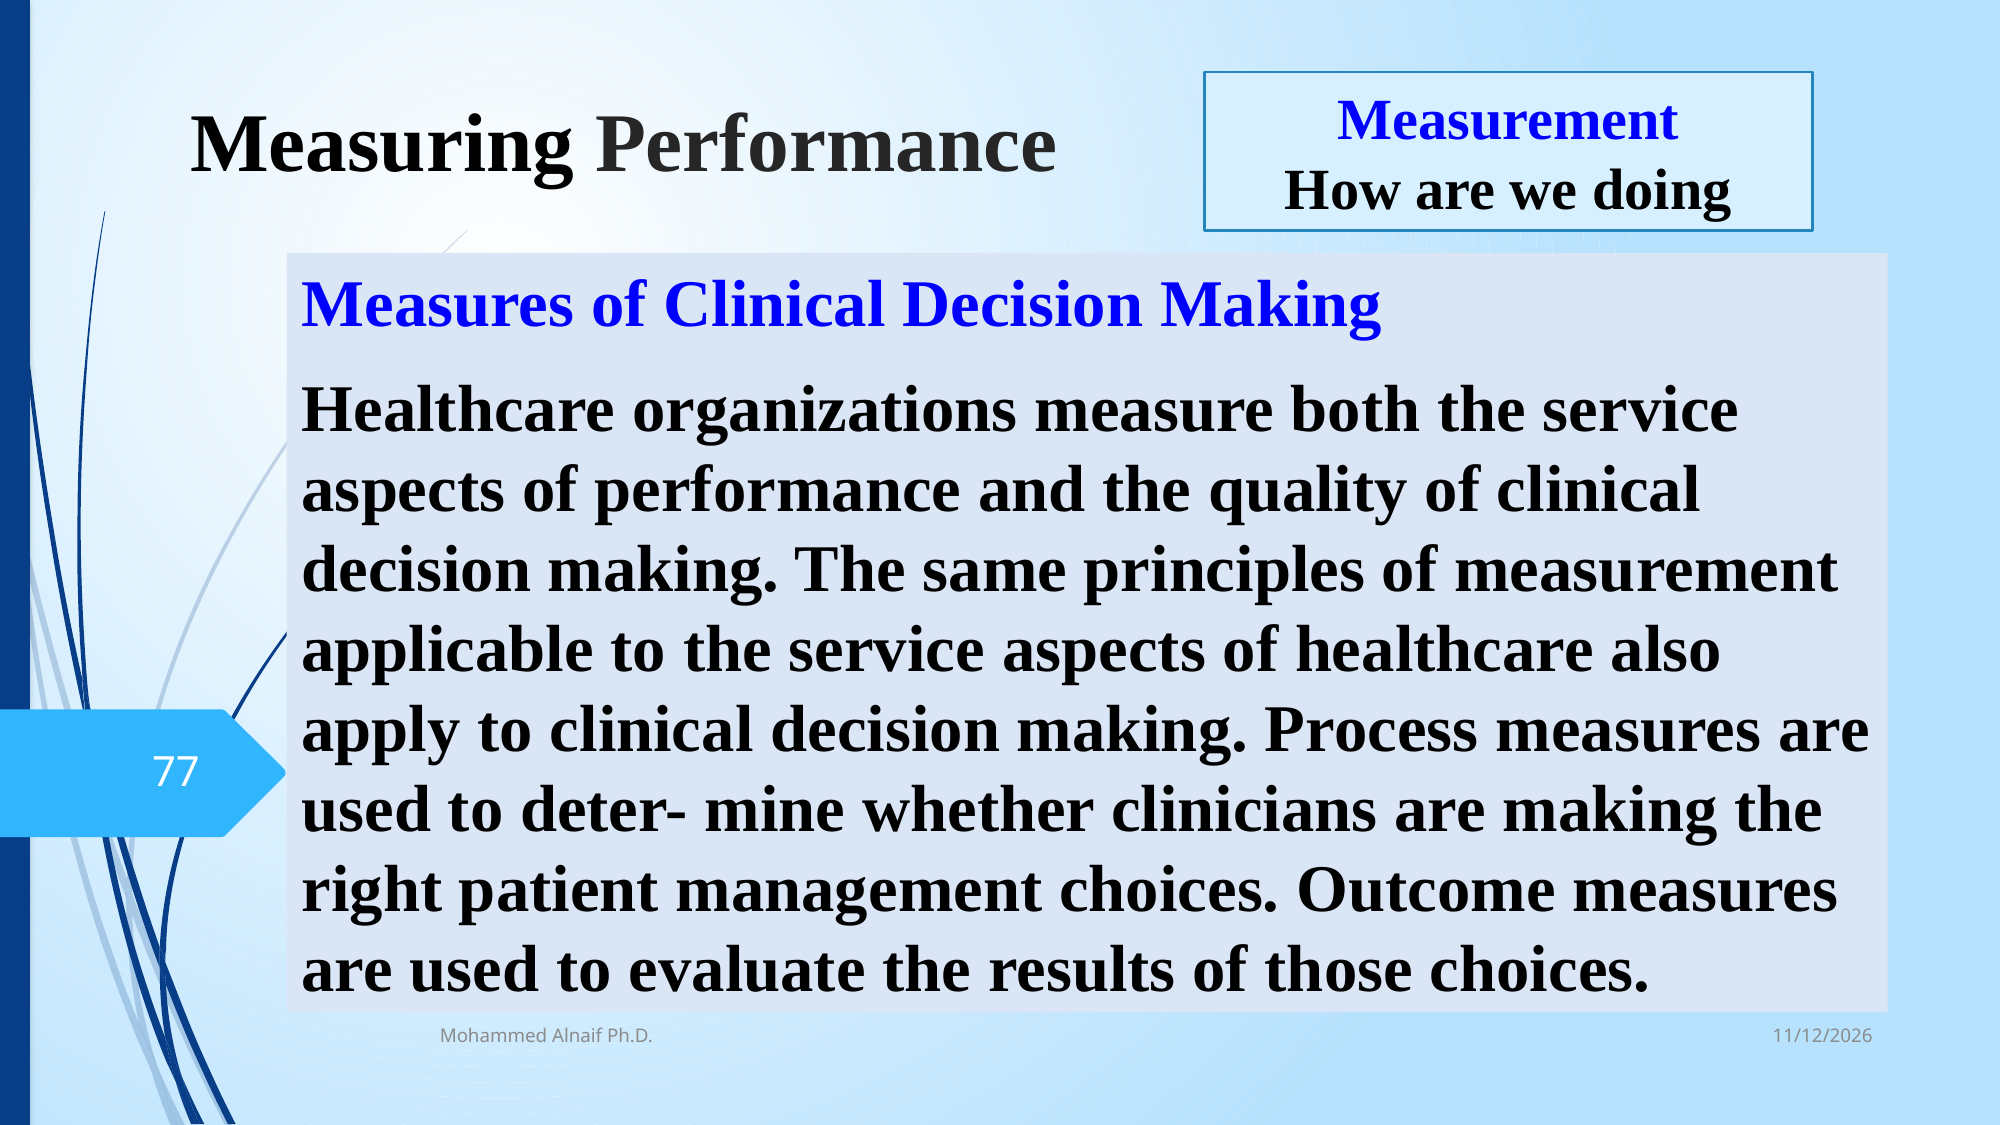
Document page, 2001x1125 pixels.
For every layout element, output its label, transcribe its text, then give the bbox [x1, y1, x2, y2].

slide_number 77 [87, 743, 216, 803]
footer Mohammed Alnaif Ph.D. [424, 1006, 1675, 1067]
title Measuring Performance [175, 42, 1122, 197]
text_box Measures of Clinical Decision Making Healthcare organizations measure both the service aspects of performance and the quality of clinical decision making. The same principles of measurement applicable to the service aspects of healthcare also apply to clinical decision making. Process measures are used to deter- mine whether clinicians are making the right patient management choices. Outcome measures are used to evaluate the results of those choices. [286, 252, 1888, 1013]
text_box Measurement How are we doing [1203, 71, 1814, 232]
subtitle [77, 218, 1952, 1125]
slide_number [1699, 1005, 1888, 1067]
